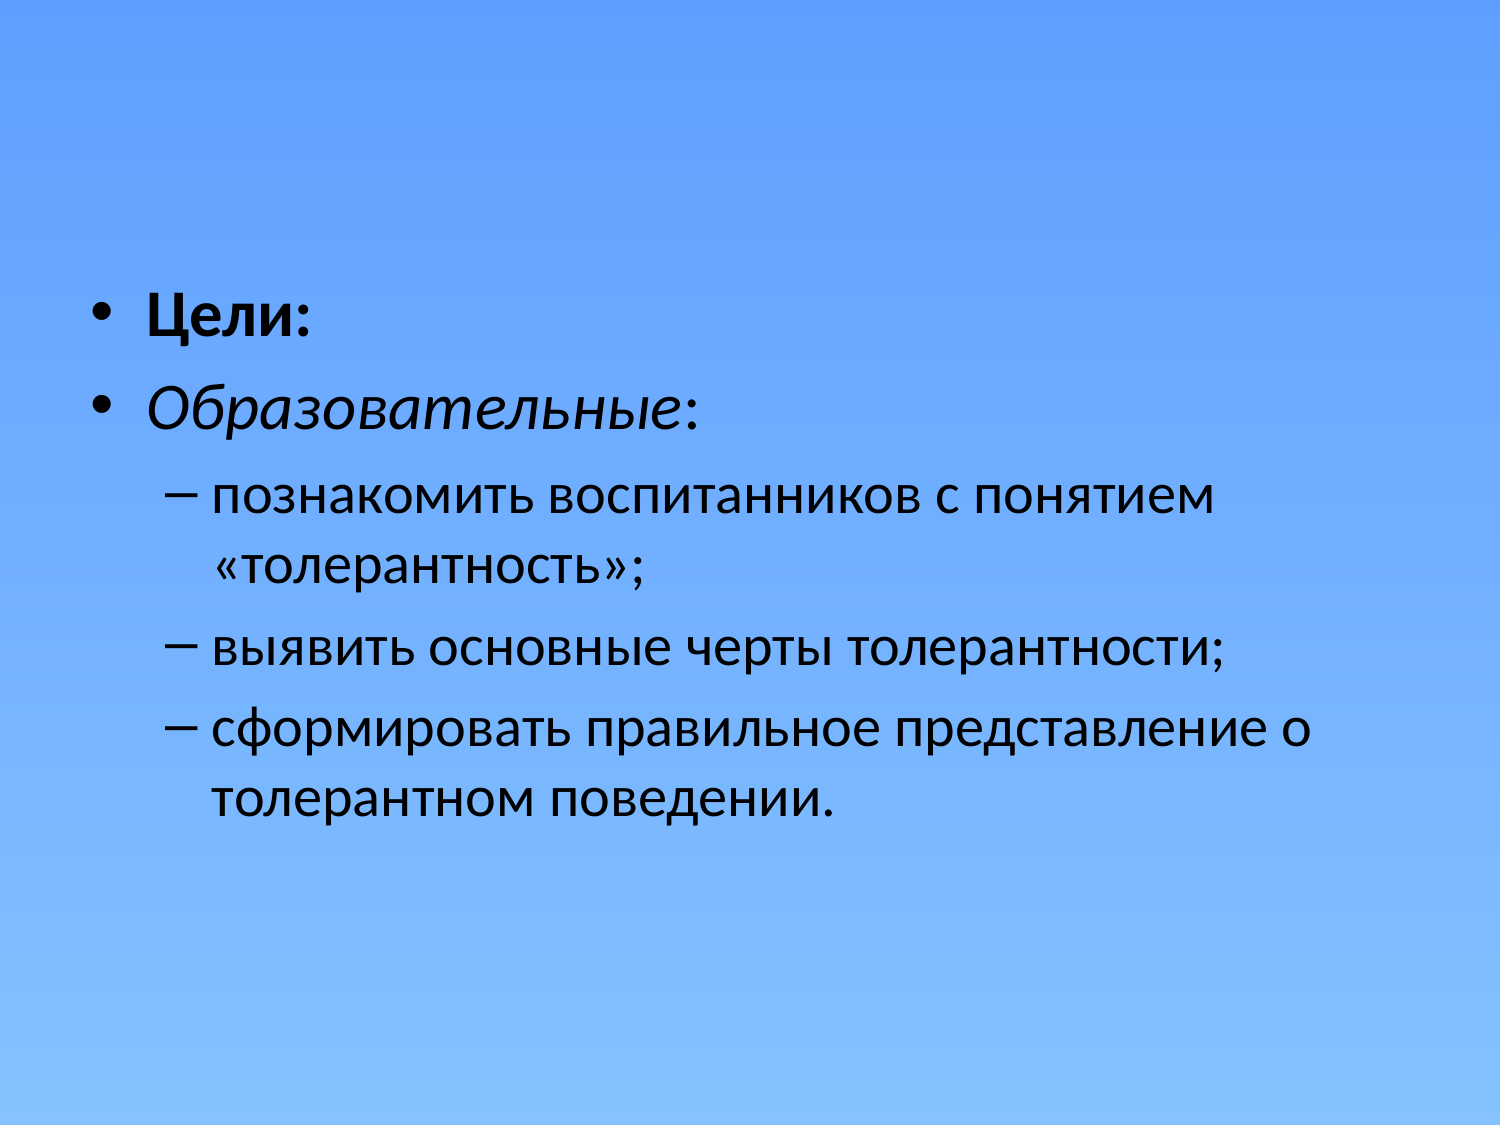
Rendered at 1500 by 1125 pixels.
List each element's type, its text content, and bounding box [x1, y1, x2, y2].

list Цели: Образовательные: познакомить воспитанников с понятием «толерантность»; выявить основные черты толерантности; сформировать правильное представление о толерантном поведении. [75, 262, 1425, 1005]
